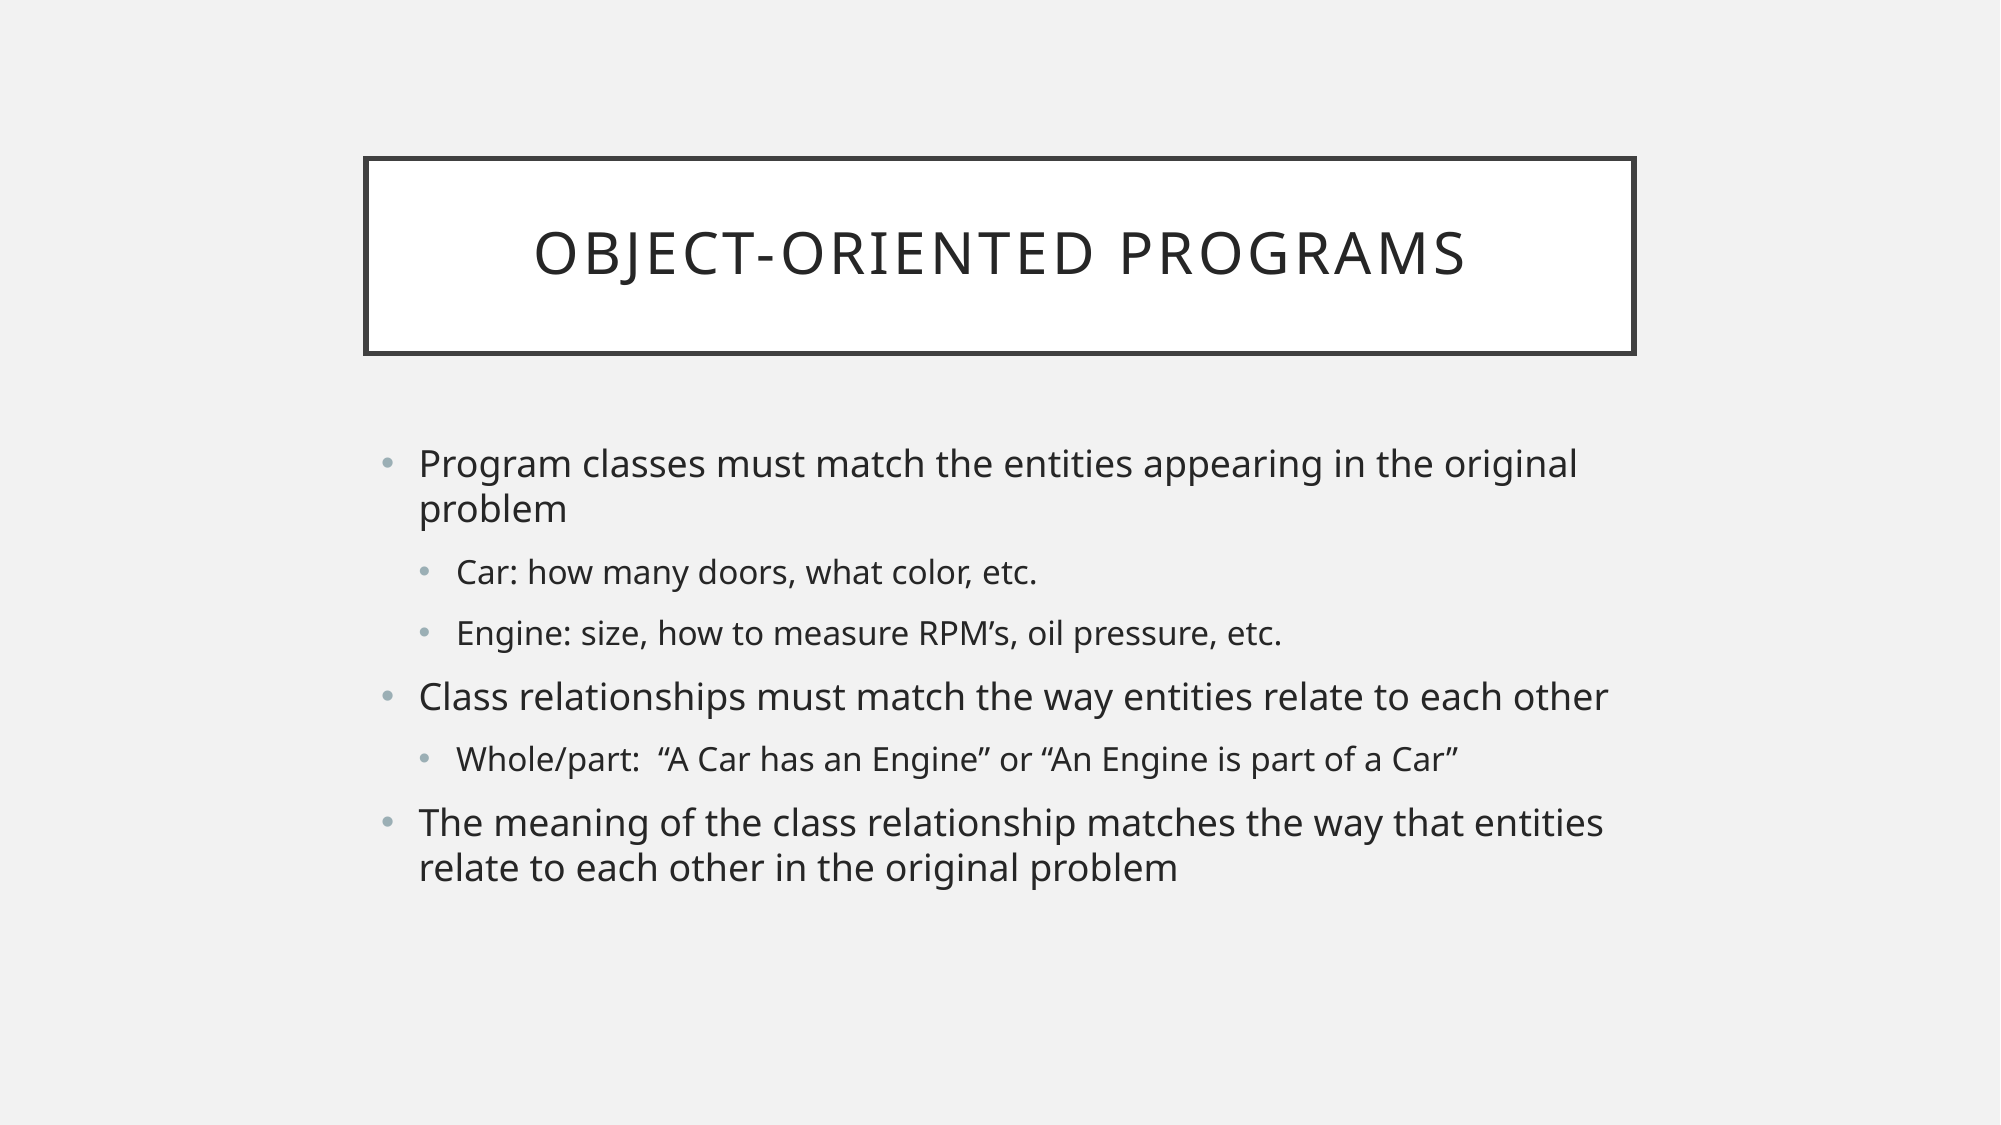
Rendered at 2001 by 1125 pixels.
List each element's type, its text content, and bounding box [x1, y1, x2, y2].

title Object-Oriented Programs [363, 156, 1637, 356]
list Program classes must match the entities appearing in the original problem Car: how many doors, what color, etc. Engine: size, how to measure RPM’s, oil pressure, etc. Class relationships must match the way entities relate to each other Whole/part: “A Car has an Engine” or “An Engine is part of a Car” The meaning of the class relationship matches the way that entities relate to each other in the original problem [366, 432, 1634, 942]
